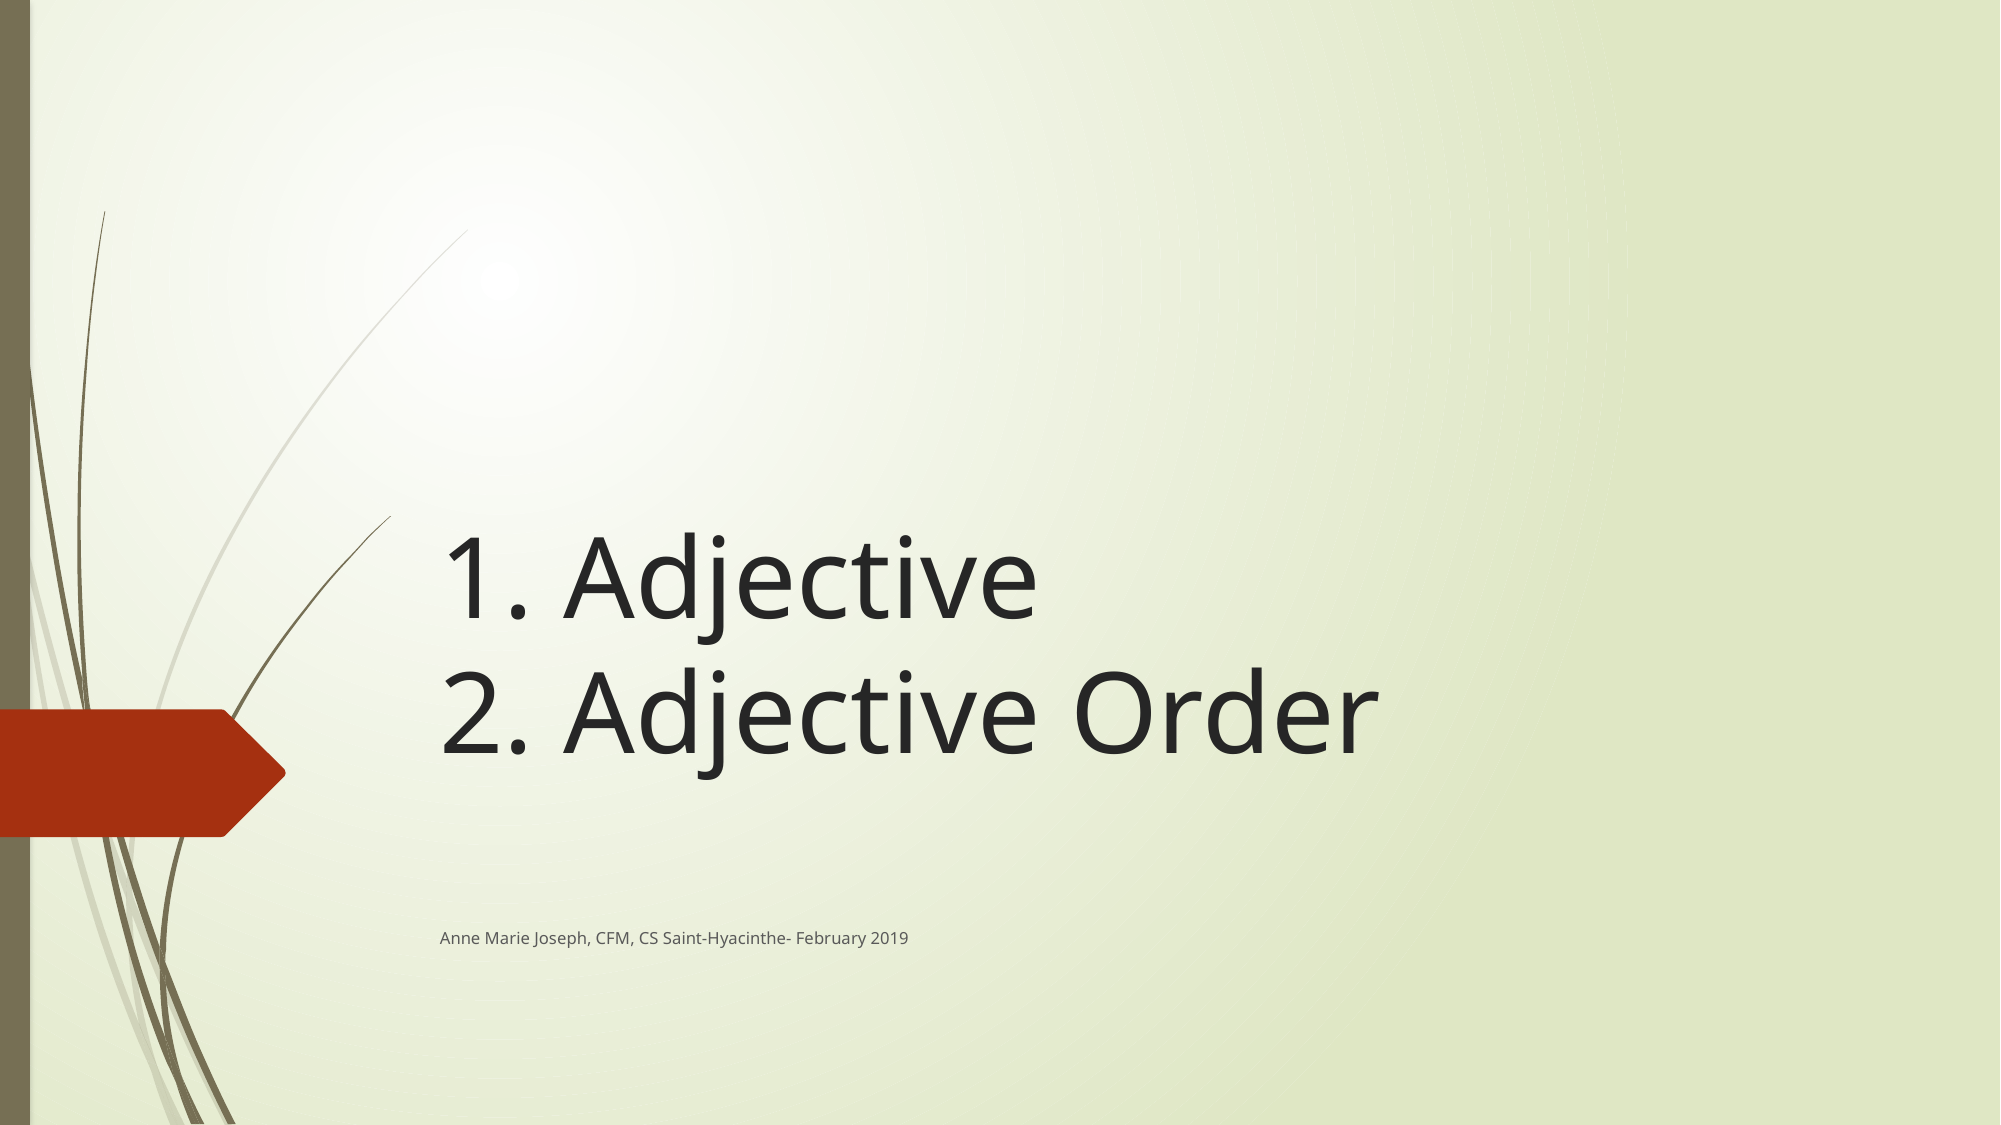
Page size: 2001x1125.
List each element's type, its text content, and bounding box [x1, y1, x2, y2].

title 1. Adjective 2. Adjective Order [424, 412, 1888, 784]
subtitle Anne Marie Joseph, CFM, CS Saint-Hyacinthe- February 2019 [424, 920, 1888, 969]
